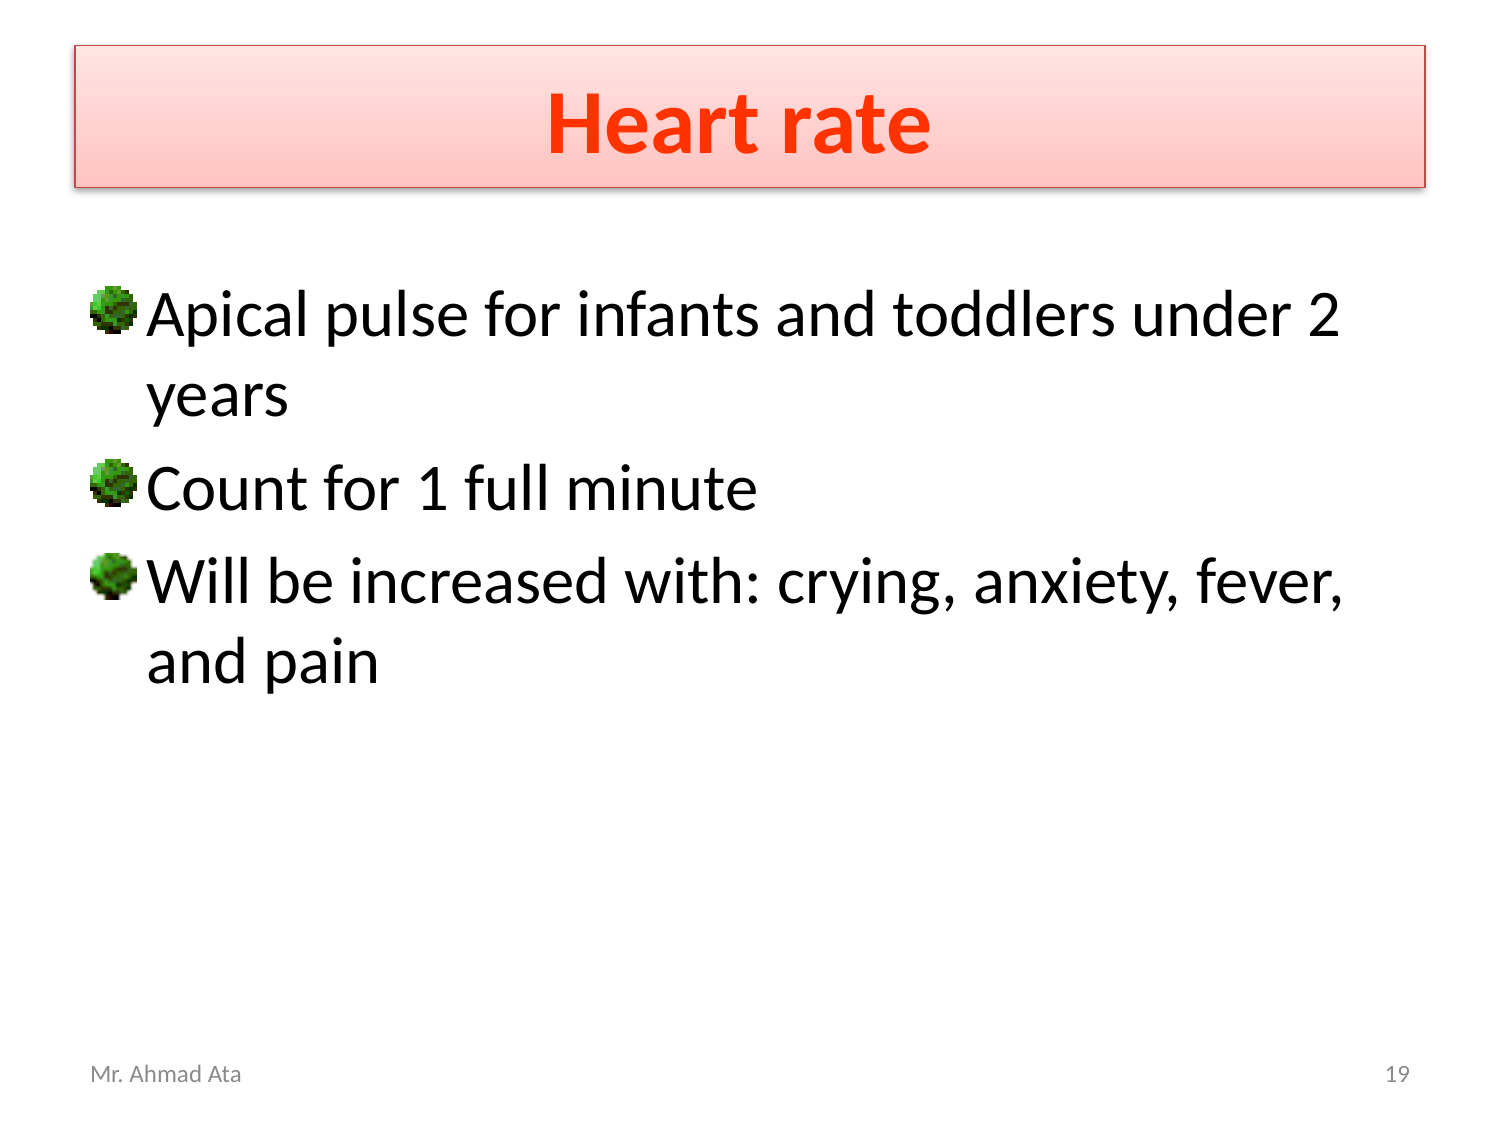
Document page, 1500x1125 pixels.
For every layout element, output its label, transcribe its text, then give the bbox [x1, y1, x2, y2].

title Heart rate [74, 45, 1426, 188]
slide_number Mr. Ahmad Ata [75, 1042, 425, 1103]
list Apical pulse for infants and toddlers under 2 years Count for 1 full minute Will be increased with: crying, anxiety, fever, and pain [75, 262, 1425, 1006]
picture [90, 459, 137, 507]
slide_number 19 [1074, 1042, 1425, 1103]
picture [90, 286, 137, 334]
picture [90, 553, 137, 600]
